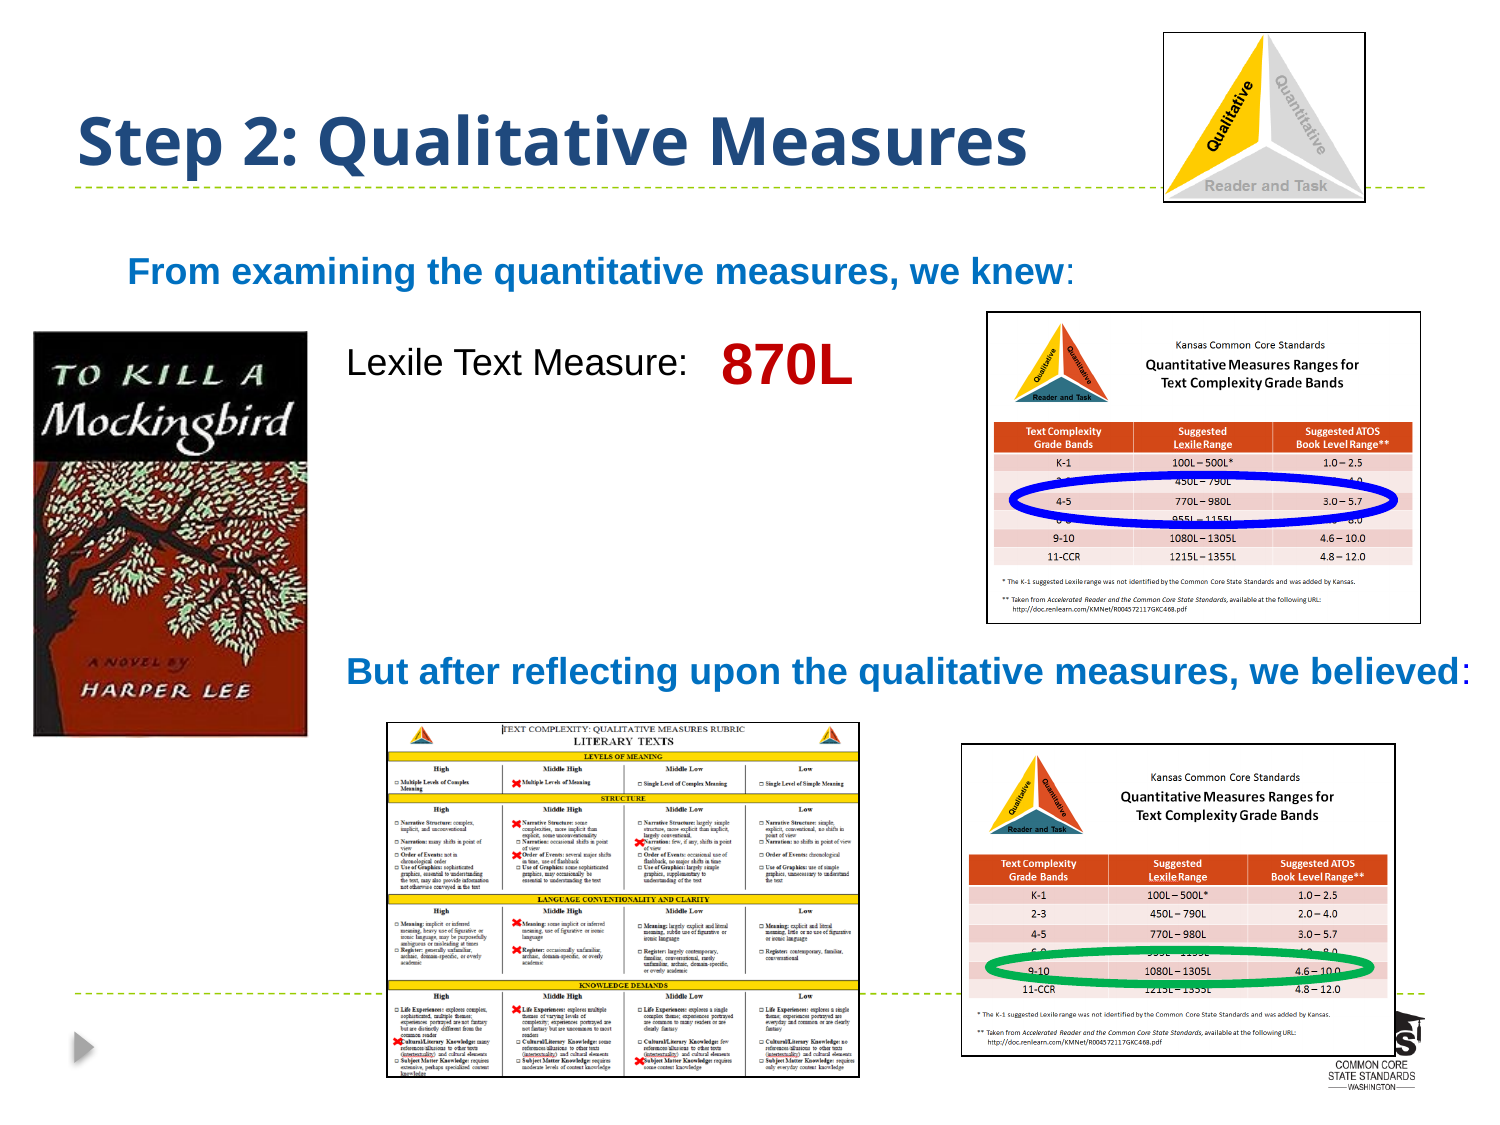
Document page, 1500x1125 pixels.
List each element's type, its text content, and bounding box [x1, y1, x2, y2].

picture [1164, 33, 1365, 202]
picture [387, 723, 859, 1077]
picture [1325, 1011, 1425, 1090]
picture [987, 312, 1420, 624]
picture [33, 331, 309, 738]
text_box From examining the quantitative measures, we knew: [112, 239, 1350, 299]
picture [961, 744, 1395, 1056]
text_box Lexile Text Measure: [331, 330, 706, 391]
text_box 870L [706, 318, 919, 404]
title Step 2: Qualitative Measures [62, 0, 1188, 186]
text_box But after reflecting upon the qualitative measures, we believed: [331, 639, 1500, 700]
